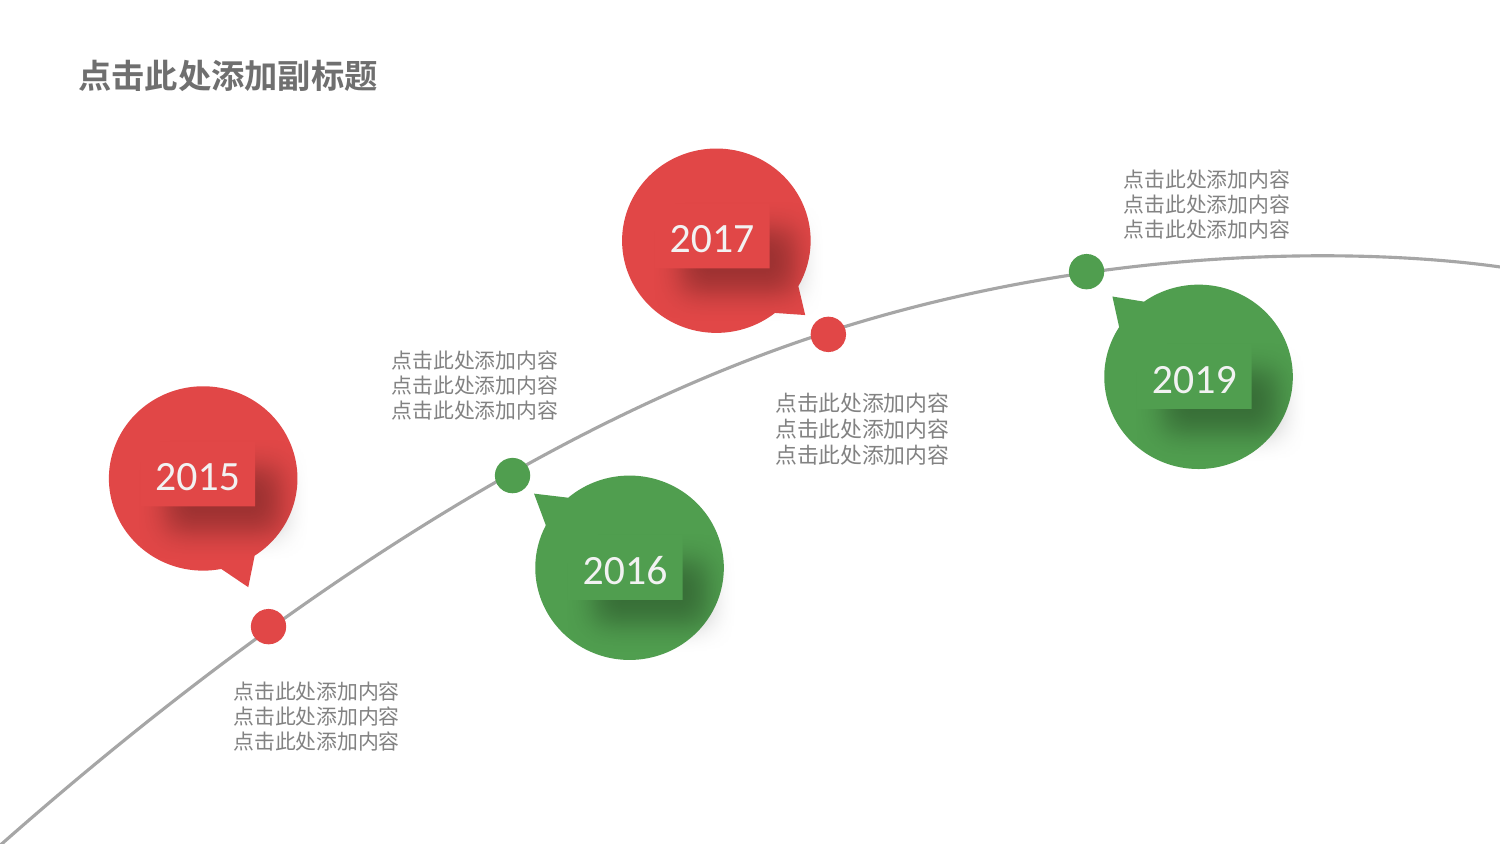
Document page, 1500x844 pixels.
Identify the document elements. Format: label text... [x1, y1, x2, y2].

text_box 点击此处添加内容 点击此处添加内容 点击此处添加内容 [360, 340, 590, 431]
text_box 点击此处添加内容 点击此处添加内容 点击此处添加内容 [202, 670, 432, 761]
text_box [1102, 255, 1500, 347]
text_box [0, 678, 222, 844]
text_box [248, 606, 289, 647]
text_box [535, 475, 725, 661]
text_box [108, 386, 298, 571]
text_box [809, 314, 849, 355]
text_box [212, 482, 529, 681]
text_box 点击此处添加副标题 [58, 45, 792, 106]
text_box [621, 148, 811, 334]
text_box [1066, 251, 1107, 292]
text_box [492, 455, 533, 496]
text_box 点击此处添加内容 点击此处添加内容 点击此处添加内容 [747, 382, 977, 476]
text_box 点击此处添加内容 点击此处添加内容 点击此处添加内容 [1092, 158, 1322, 249]
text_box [1104, 284, 1294, 470]
text_box [528, 274, 1100, 566]
